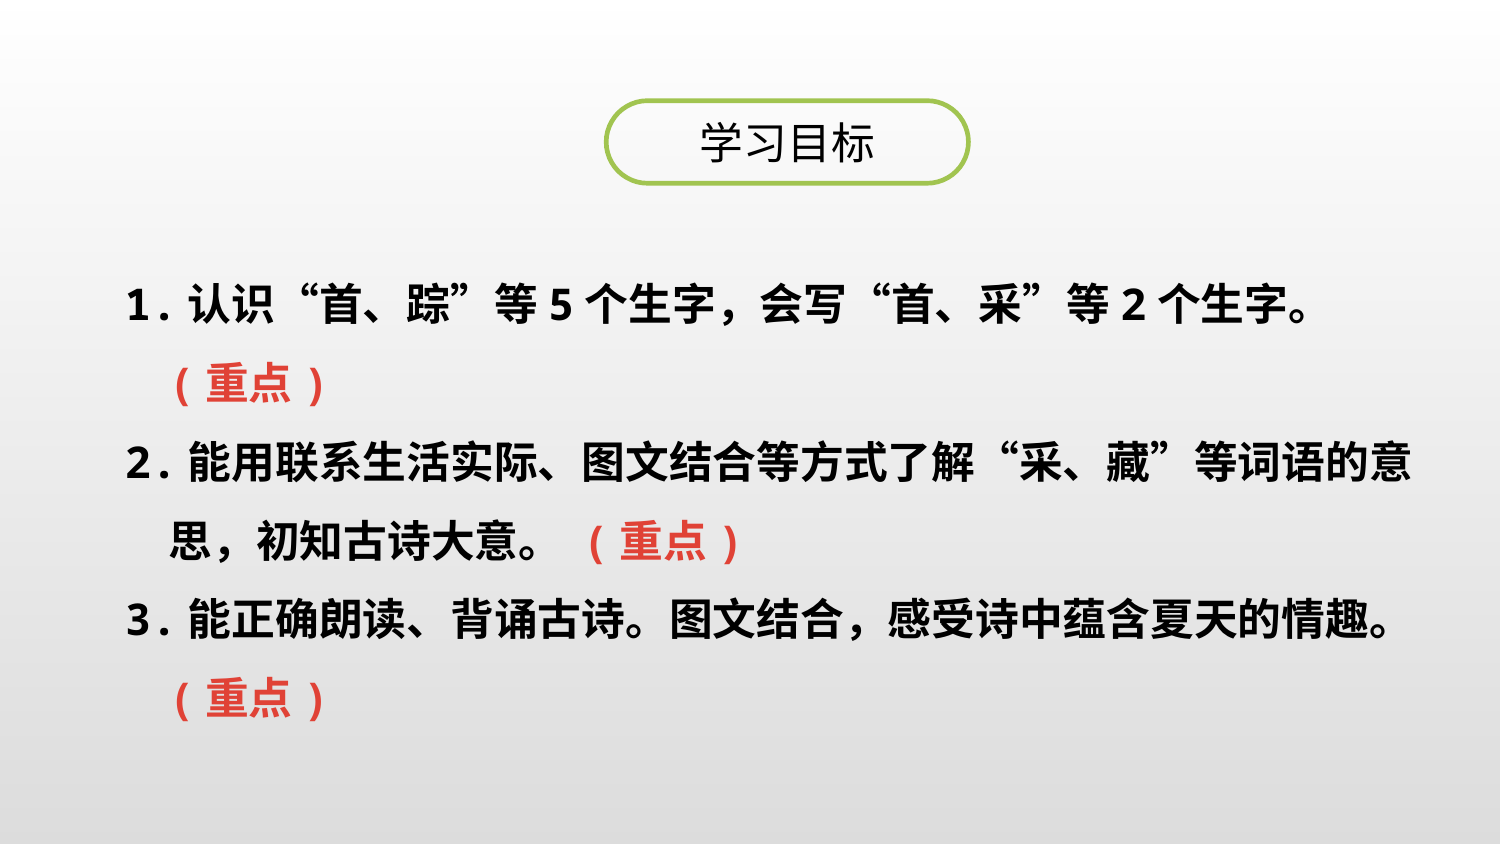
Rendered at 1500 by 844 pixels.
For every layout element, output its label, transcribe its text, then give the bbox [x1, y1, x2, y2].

text_box 学习目标 [605, 99, 970, 185]
text_box 1.认识“首、踪”等5个生字，会写“首、采”等2个生字。 (重点) 2.能用联系生活实际、图文结合等方式了解“采、藏”等词语的意思，初知古诗大意。 (重点) 3.能正确朗读、背诵古诗。图文结合，感受诗中蕴含夏天的情趣。 (重点) [113, 245, 1429, 729]
